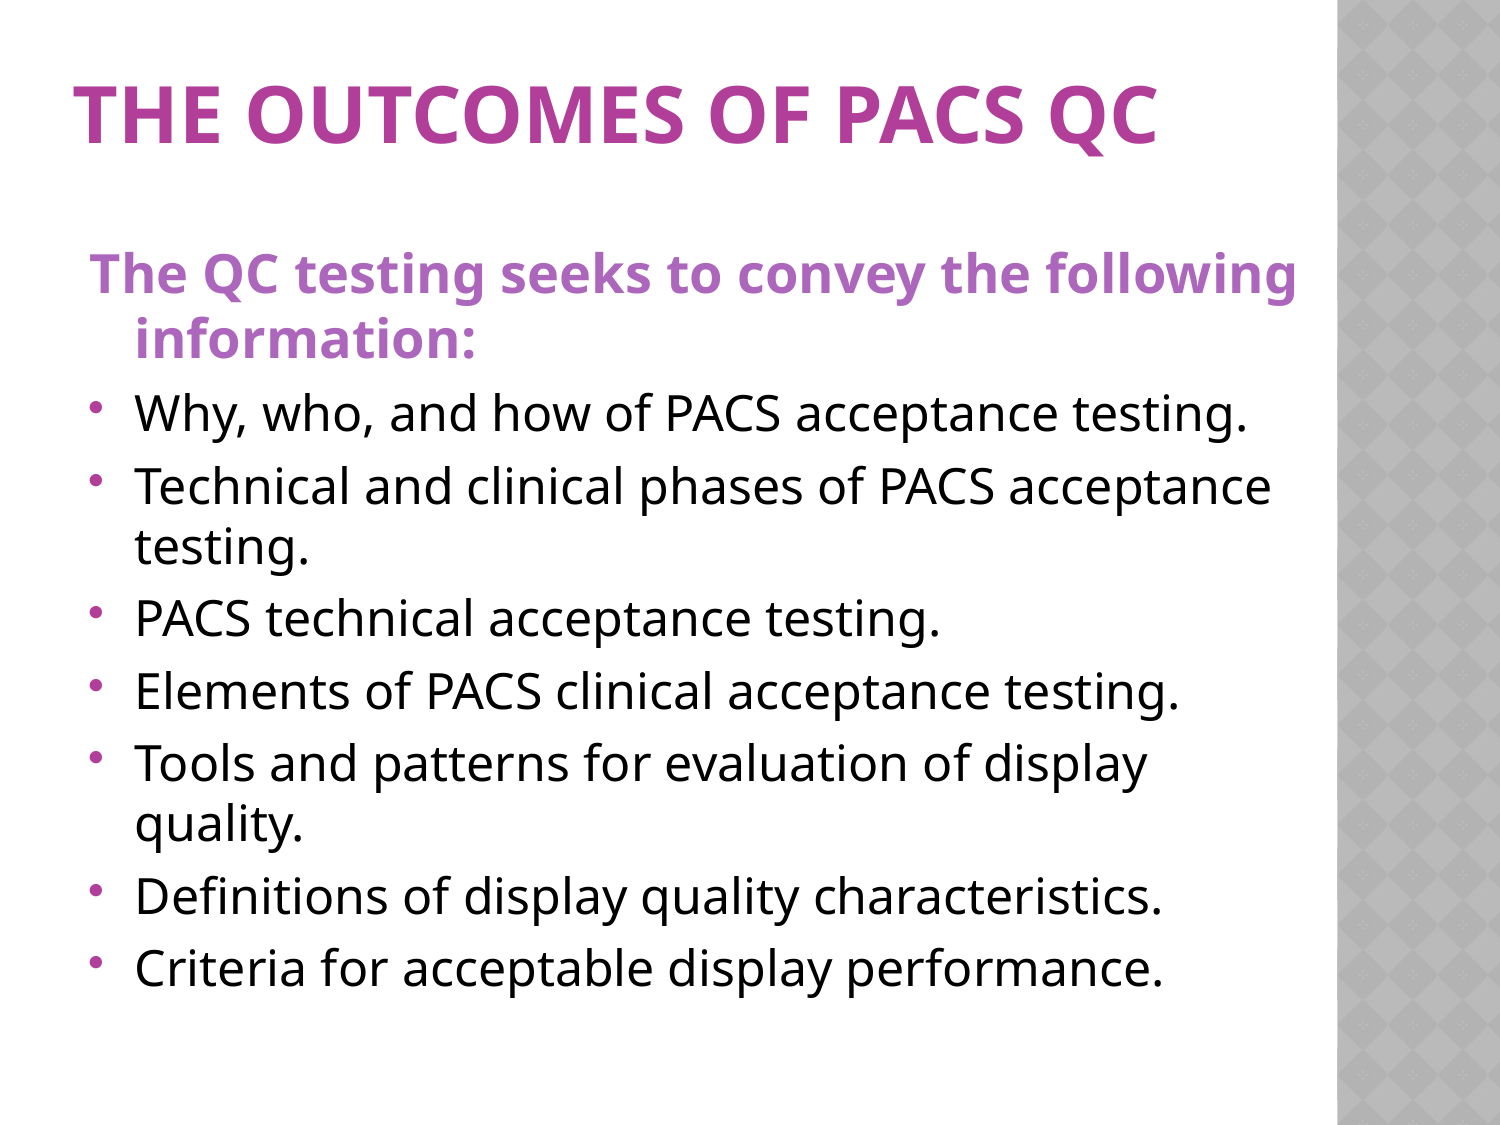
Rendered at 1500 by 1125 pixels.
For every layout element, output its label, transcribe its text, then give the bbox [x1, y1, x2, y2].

title The outcomes of PACS QC [64, 0, 1253, 160]
list The QC testing seeks to convey the following information: Why, who, and how of PACS acceptance testing. Technical and clinical phases of PACS acceptance testing. PACS technical acceptance testing. Elements of PACS clinical acceptance testing. Tools and patterns for evaluation of display quality. Definitions of display quality characteristics. Criteria for acceptable display performance. [75, 231, 1329, 1083]
